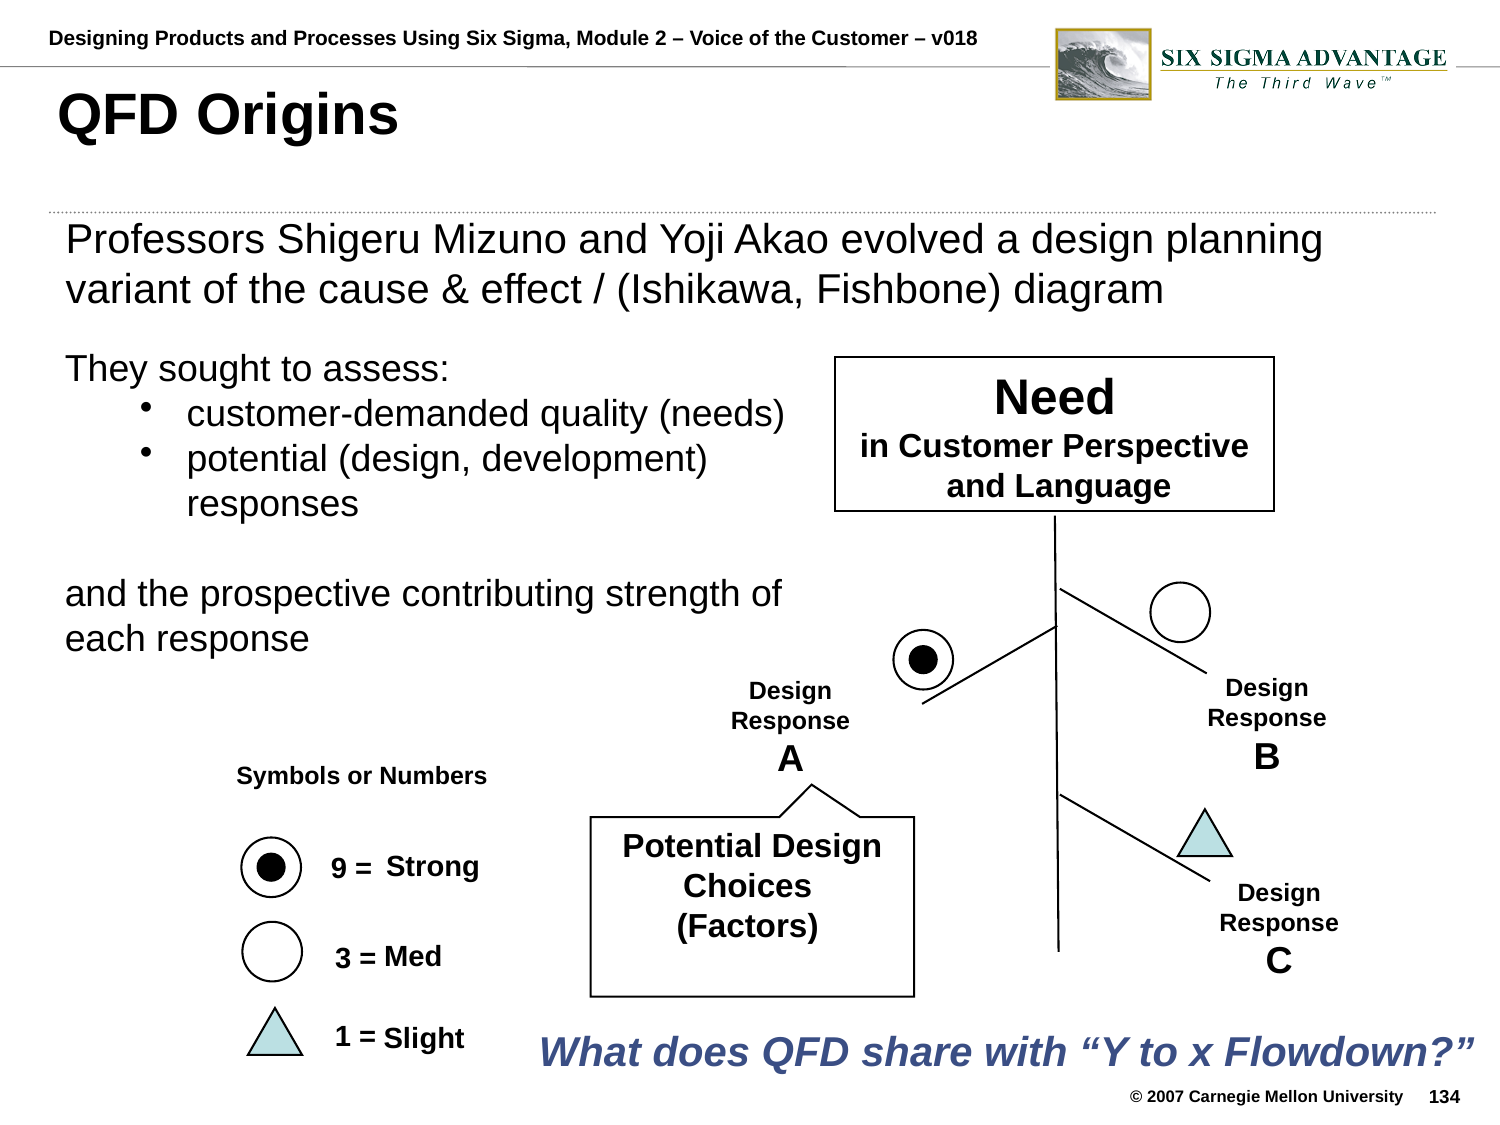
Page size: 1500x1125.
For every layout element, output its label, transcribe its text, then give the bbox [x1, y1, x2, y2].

text_box Potential Design Choices (Factors) [590, 784, 915, 997]
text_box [893, 629, 954, 690]
title QFD Origins [42, 82, 1438, 154]
text_box 1 = [320, 1010, 472, 1061]
text_box [1150, 582, 1211, 643]
text_box Med [337, 929, 489, 980]
text_box [247, 1008, 303, 1055]
text_box They sought to assess: customer-demanded quality (needs) potential (design, development) responses and the prospective contributing strength of each response [50, 336, 828, 667]
text_box Professors Shigeru Mizuno and Yoji Akao evolved a design planning variant of the cause & effect / (Ishikawa, Fishbone) diagram [50, 204, 1455, 320]
text_box [1177, 809, 1233, 857]
text_box Design Response A [681, 666, 900, 787]
text_box Slight [368, 1011, 521, 1062]
text_box Design Response B [1158, 664, 1376, 785]
picture [1049, 24, 1456, 104]
text_box Strong [362, 840, 504, 890]
text_box [242, 921, 303, 982]
text_box Design Response C [1170, 868, 1388, 989]
text_box Symbols or Numbers [194, 752, 530, 797]
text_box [241, 837, 302, 898]
text_box What does QFD share with “Y to x Flowdown?” [514, 1017, 1500, 1082]
text_box 3 = [320, 931, 472, 982]
text_box 9 = [308, 842, 403, 892]
text_box Need in Customer Perspective and Language [834, 356, 1275, 512]
